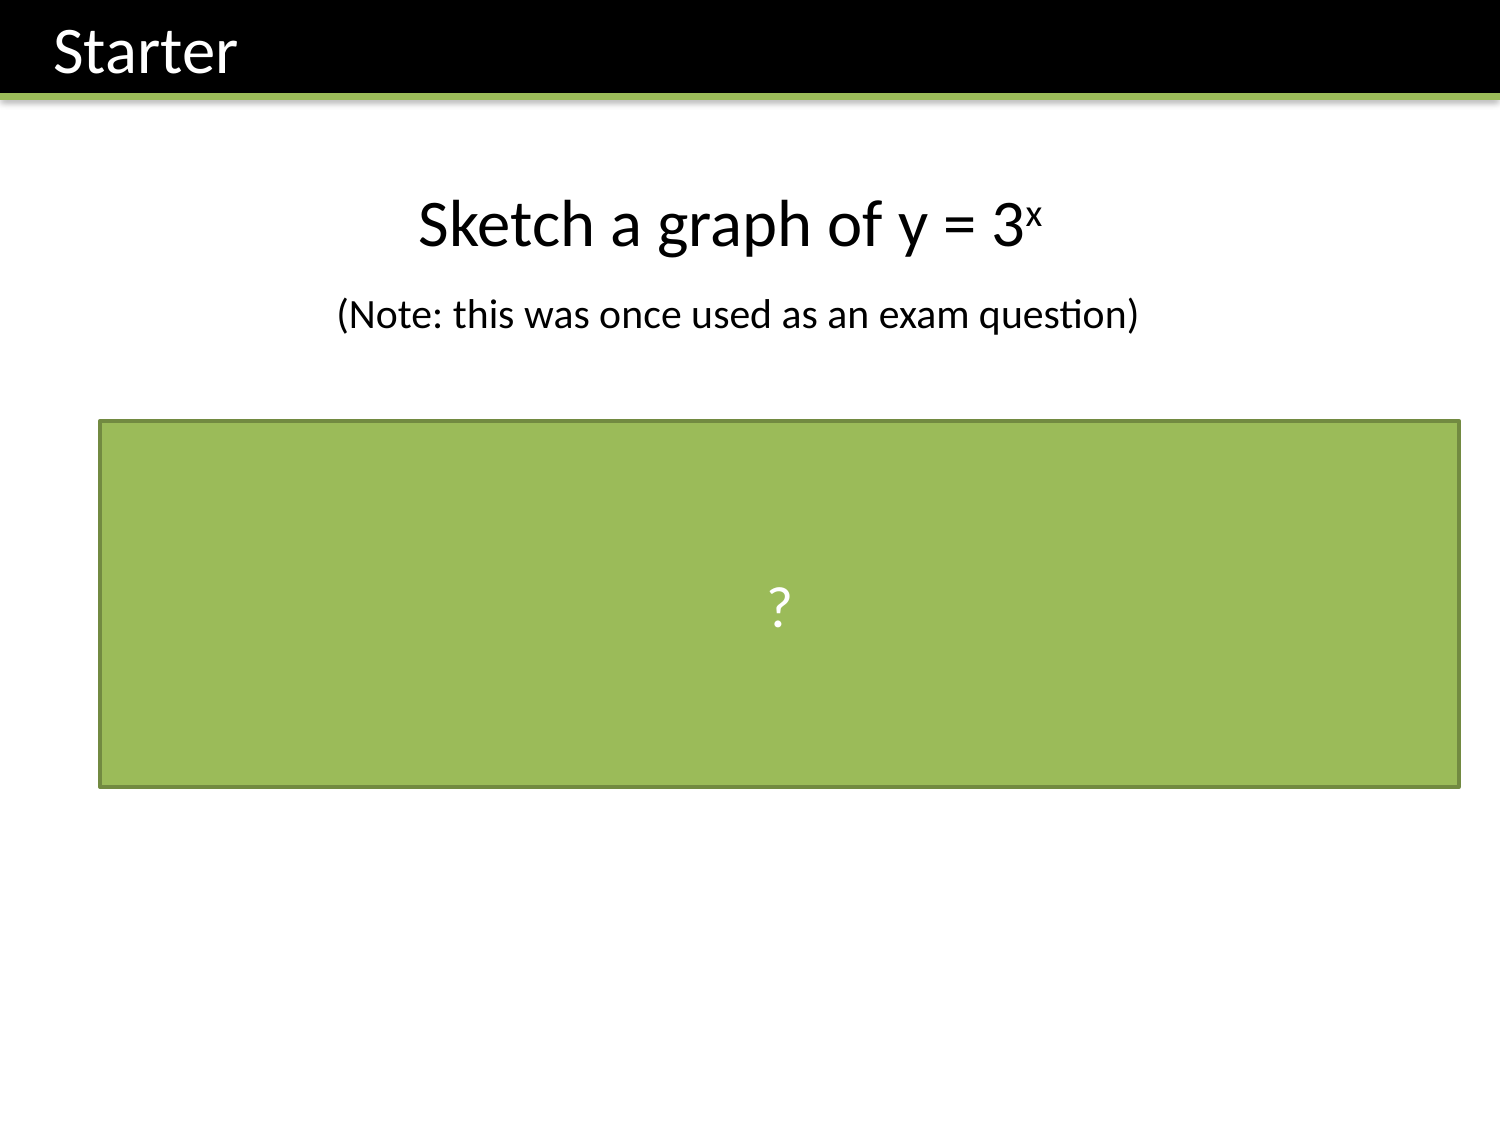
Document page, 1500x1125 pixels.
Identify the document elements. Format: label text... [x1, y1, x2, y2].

text_box (Note: this was once used as an exam question) [289, 278, 1187, 344]
text_box Sketch a graph of y = 3x [289, 172, 1187, 268]
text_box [0, 0, 1500, 99]
text_box ? [98, 419, 1461, 789]
